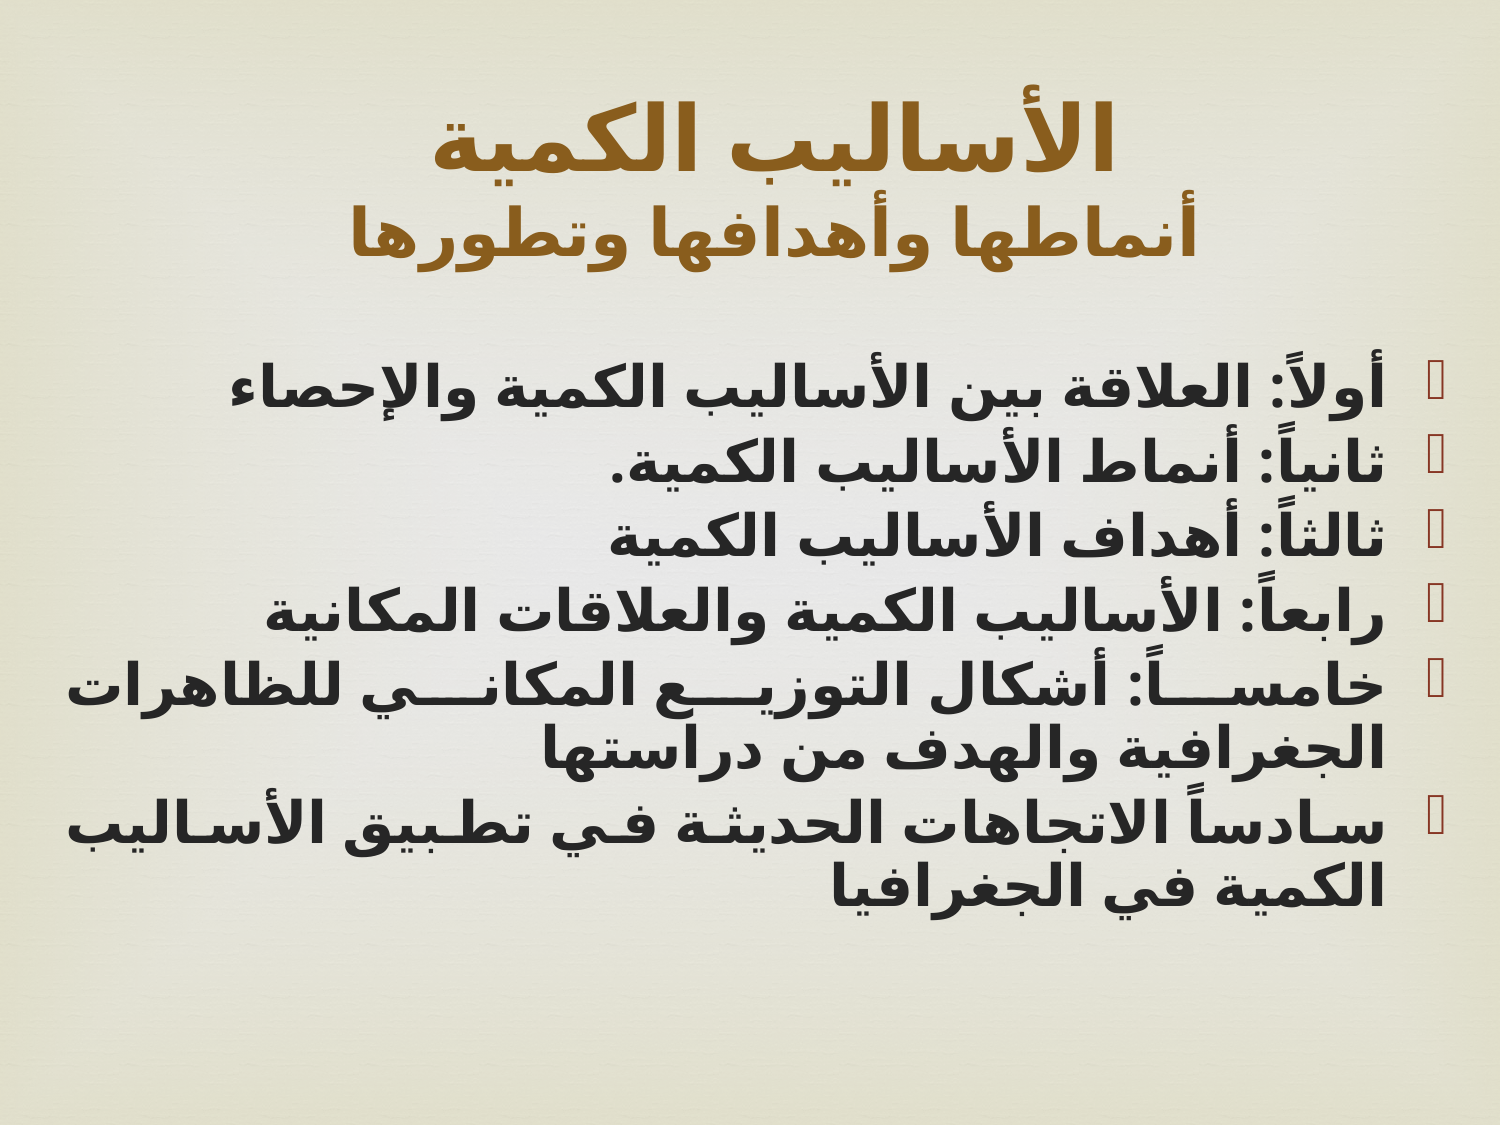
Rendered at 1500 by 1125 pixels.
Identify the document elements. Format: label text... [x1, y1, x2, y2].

list أولاً: العلاقة بين الأساليب الكمية والإحصاء ثانياً: أنماط الأساليب الكمية. ثالثاً: أهداف الأساليب الكمية رابعاً: الأساليب الكمية والعلاقات المكانية خامساً: أشكال التوزيع المكاني للظاهرات الجغرافية والهدف من دراستها سادساً الاتجاهات الحديثة في تطبيق الأساليب الكمية في الجغرافيا [50, 350, 1463, 1088]
title الأساليب الكمية أنماطها وأهدافها وتطورها [99, 62, 1450, 288]
